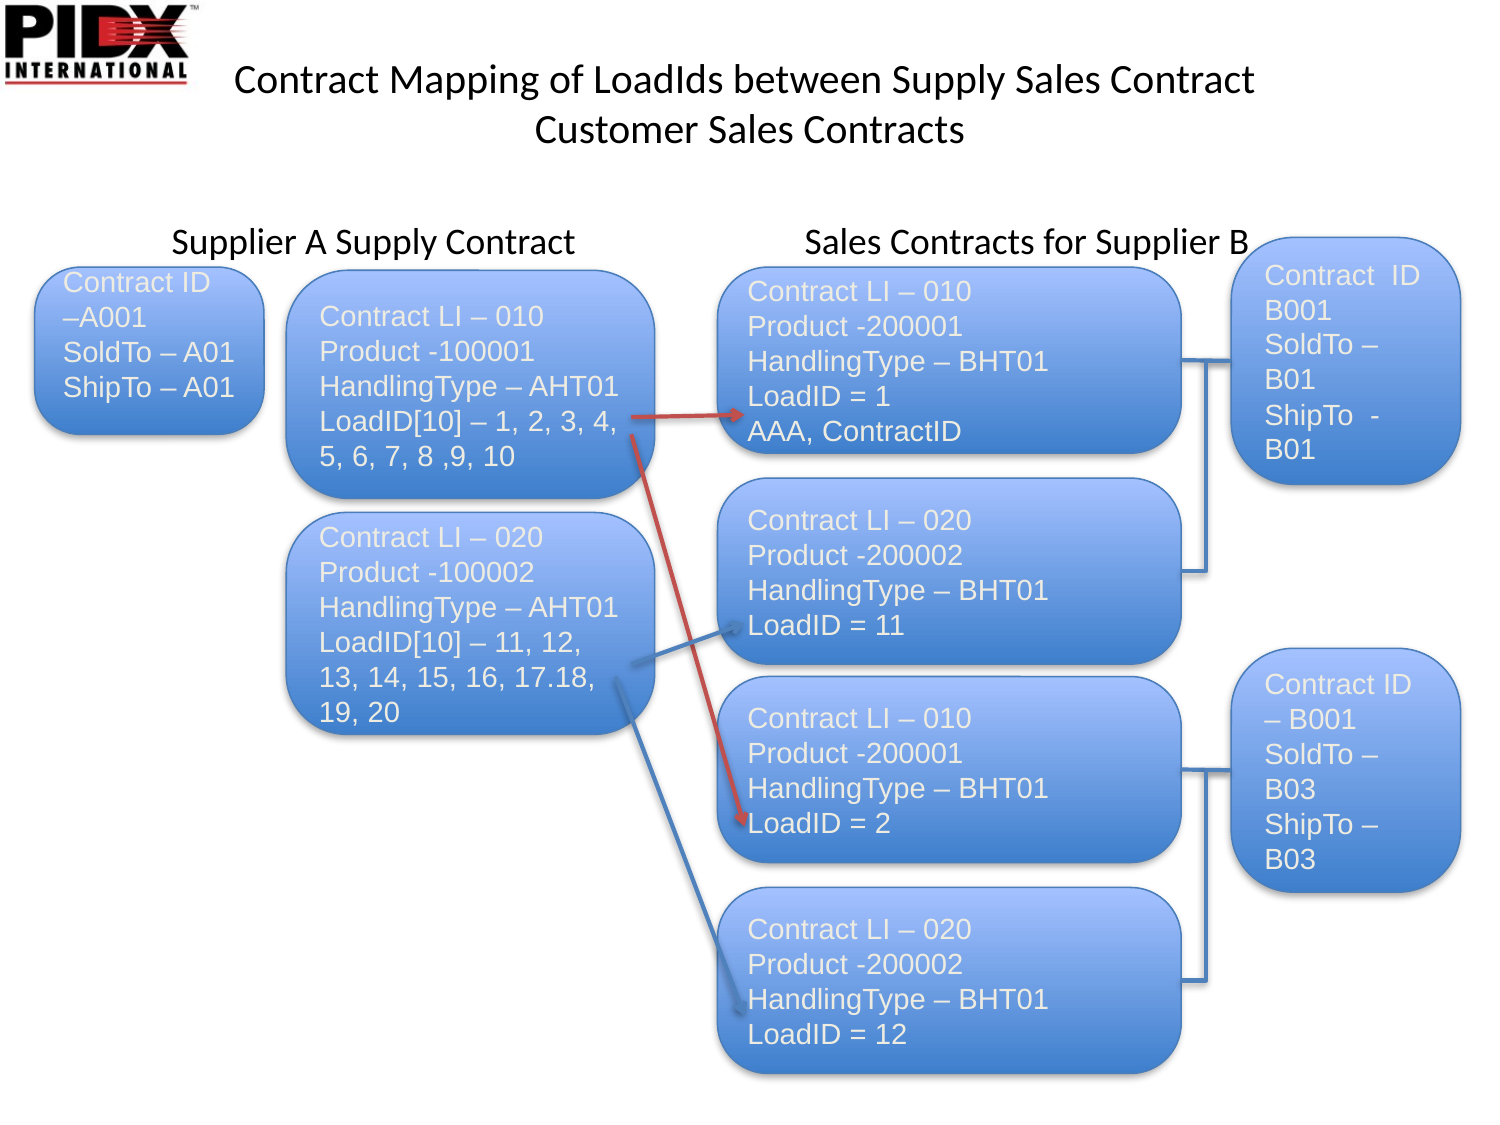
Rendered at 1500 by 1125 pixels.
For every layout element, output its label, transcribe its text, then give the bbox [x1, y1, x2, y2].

text_box Contract LI – 020 Product -100002 HandlingType – AHT01 LoadID[10] – 11, 12, 13, 14, 15, 16, 17.18, 19, 20 [285, 511, 625, 736]
text_box Contract LI – 020 Product -200002 HandlingType – BHT01 LoadID = 12 [716, 886, 1182, 1075]
text_box Contract ID B001 SoldTo – B01 ShipTo -B01 [1230, 236, 1462, 486]
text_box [630, 623, 745, 665]
text_box Contract LI – 010 Product -100001 HandlingType – AHT01 LoadID[10] – 1, 2, 3, 4, 5, 6, 7, 8 ,9, 10 [285, 269, 656, 500]
text_box Contract LI – 010 Product -200001 HandlingType – BHT01 LoadID = 2 [749, 675, 1182, 864]
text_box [1181, 770, 1232, 981]
text_box Contract LI – 020 Product -200002 HandlingType – BHT01 LoadID = 11 [749, 477, 1182, 665]
text_box Contract ID –A001 SoldTo – A01 ShipTo – A01 [33, 266, 265, 436]
text_box Contract LI – 010 Product -200001 HandlingType – BHT01 LoadID = 1 AAA, ContractID [716, 269, 1182, 454]
title Contract Mapping of LoadIds between Supply Sales Contract Customer Sales Contracts [75, 45, 1425, 158]
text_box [1181, 360, 1232, 572]
text_box Supplier A Supply Contract Sales Contracts for Supplier B [156, 209, 1266, 269]
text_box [630, 414, 745, 418]
text_box Contract ID – B001 SoldTo – B03 ShipTo – B03 [1230, 647, 1462, 893]
picture [0, 0, 205, 92]
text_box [630, 434, 745, 623]
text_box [615, 676, 745, 1016]
